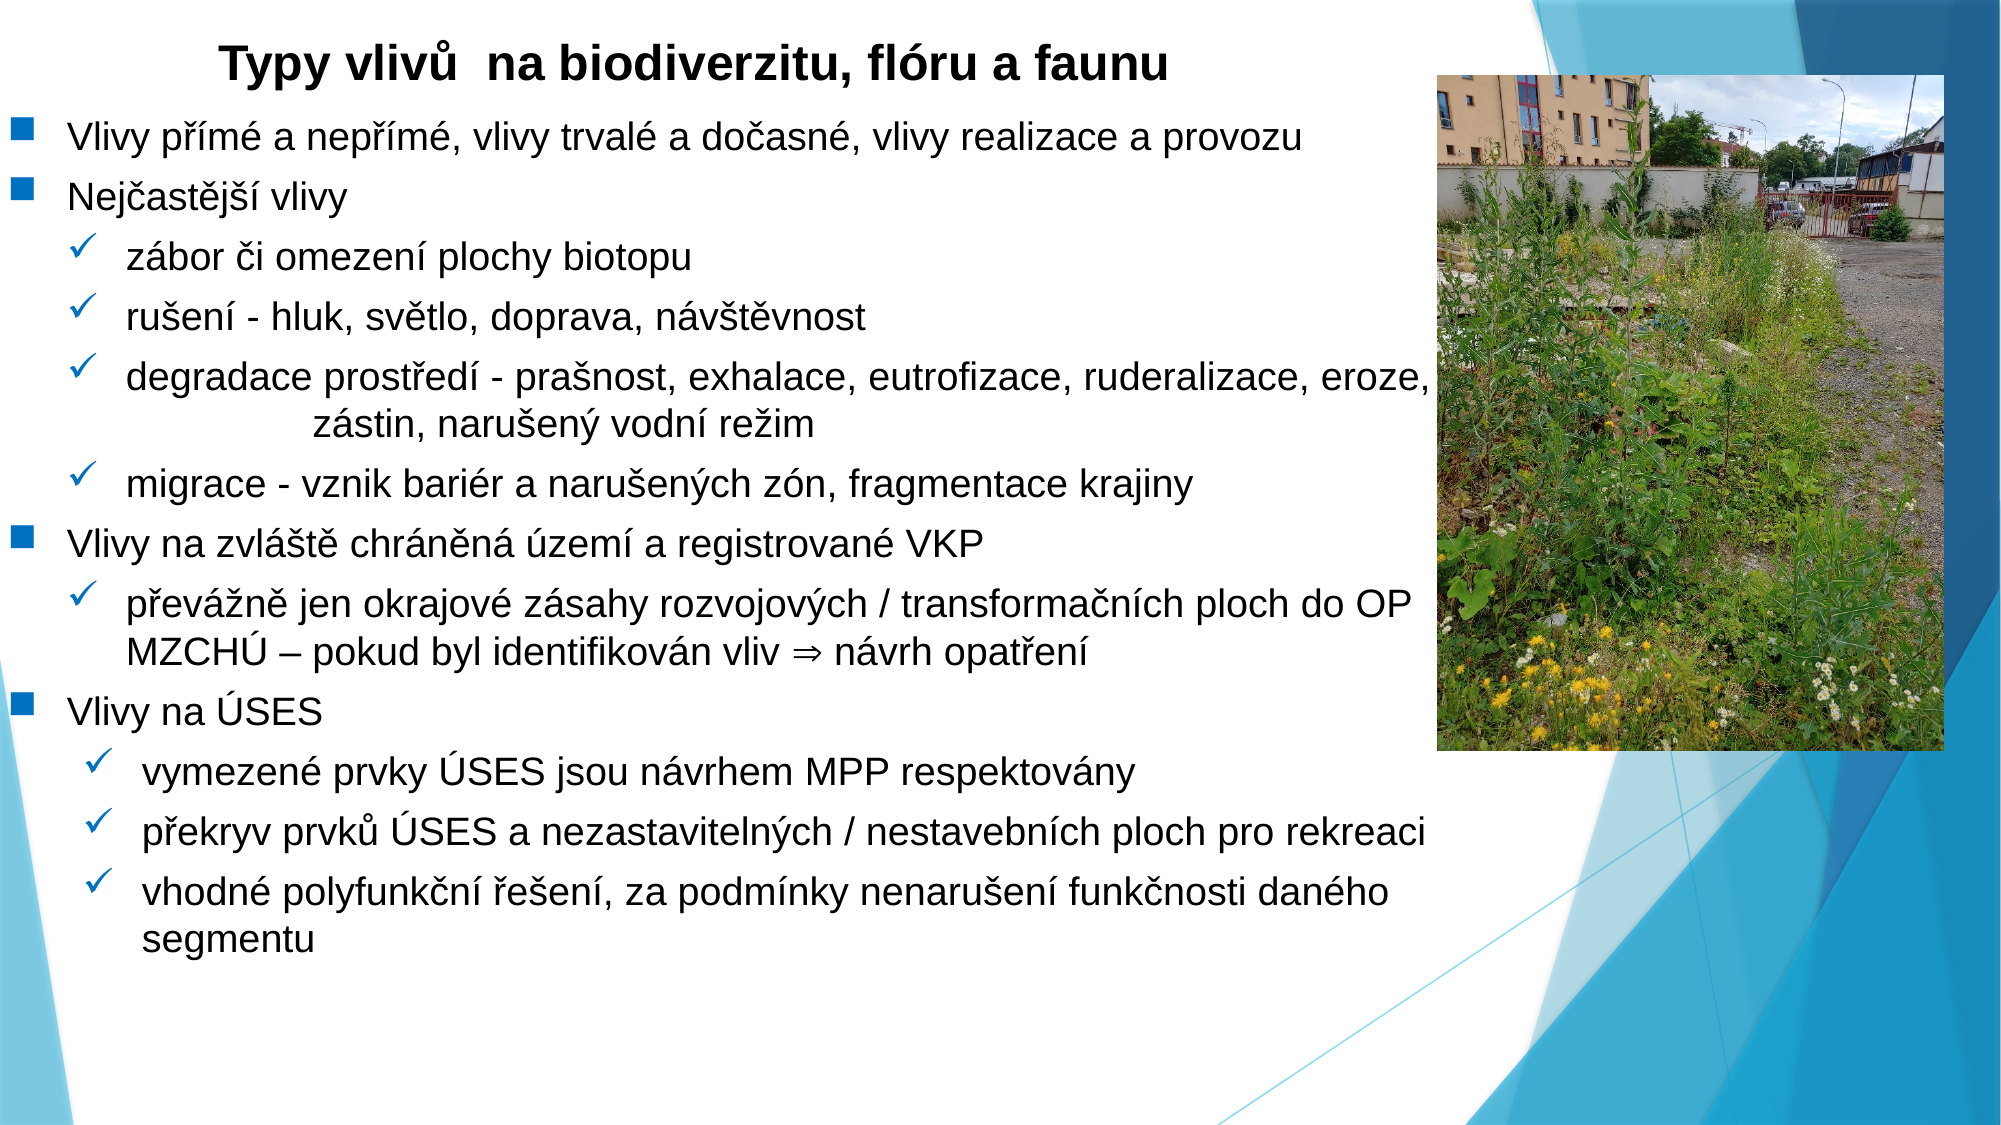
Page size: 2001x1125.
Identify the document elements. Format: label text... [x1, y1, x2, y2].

text_box Vlivy přímé a nepřímé, vlivy trvalé a dočasné, vlivy realizace a provozu Nejčastější vlivy zábor či omezení plochy biotopu rušení - hluk, světlo, doprava, návštěvnost degradace prostředí - prašnost, exhalace, eutrofizace, ruderalizace, eroze, zástin, narušený vodní režim migrace - vznik bariér a narušených zón, fragmentace krajiny Vlivy na zvláště chráněná území a registrované VKP převážně jen okrajové zásahy rozvojových / transformačních ploch do OP MZCHÚ – pokud byl identifikován vliv  návrh opatření Vlivy na ÚSES vymezené prvky ÚSES jsou návrhem MPP respektovány překryv prvků ÚSES a nezastavitelných / nestavebních ploch pro rekreaci vhodné polyfunkční řešení, za podmínky nenarušení funkčnosti daného segmentu [7, 106, 1461, 1125]
text_box Typy vlivů na biodiverzitu, flóru a faunu [0, 30, 1390, 118]
picture [1436, 74, 1945, 752]
